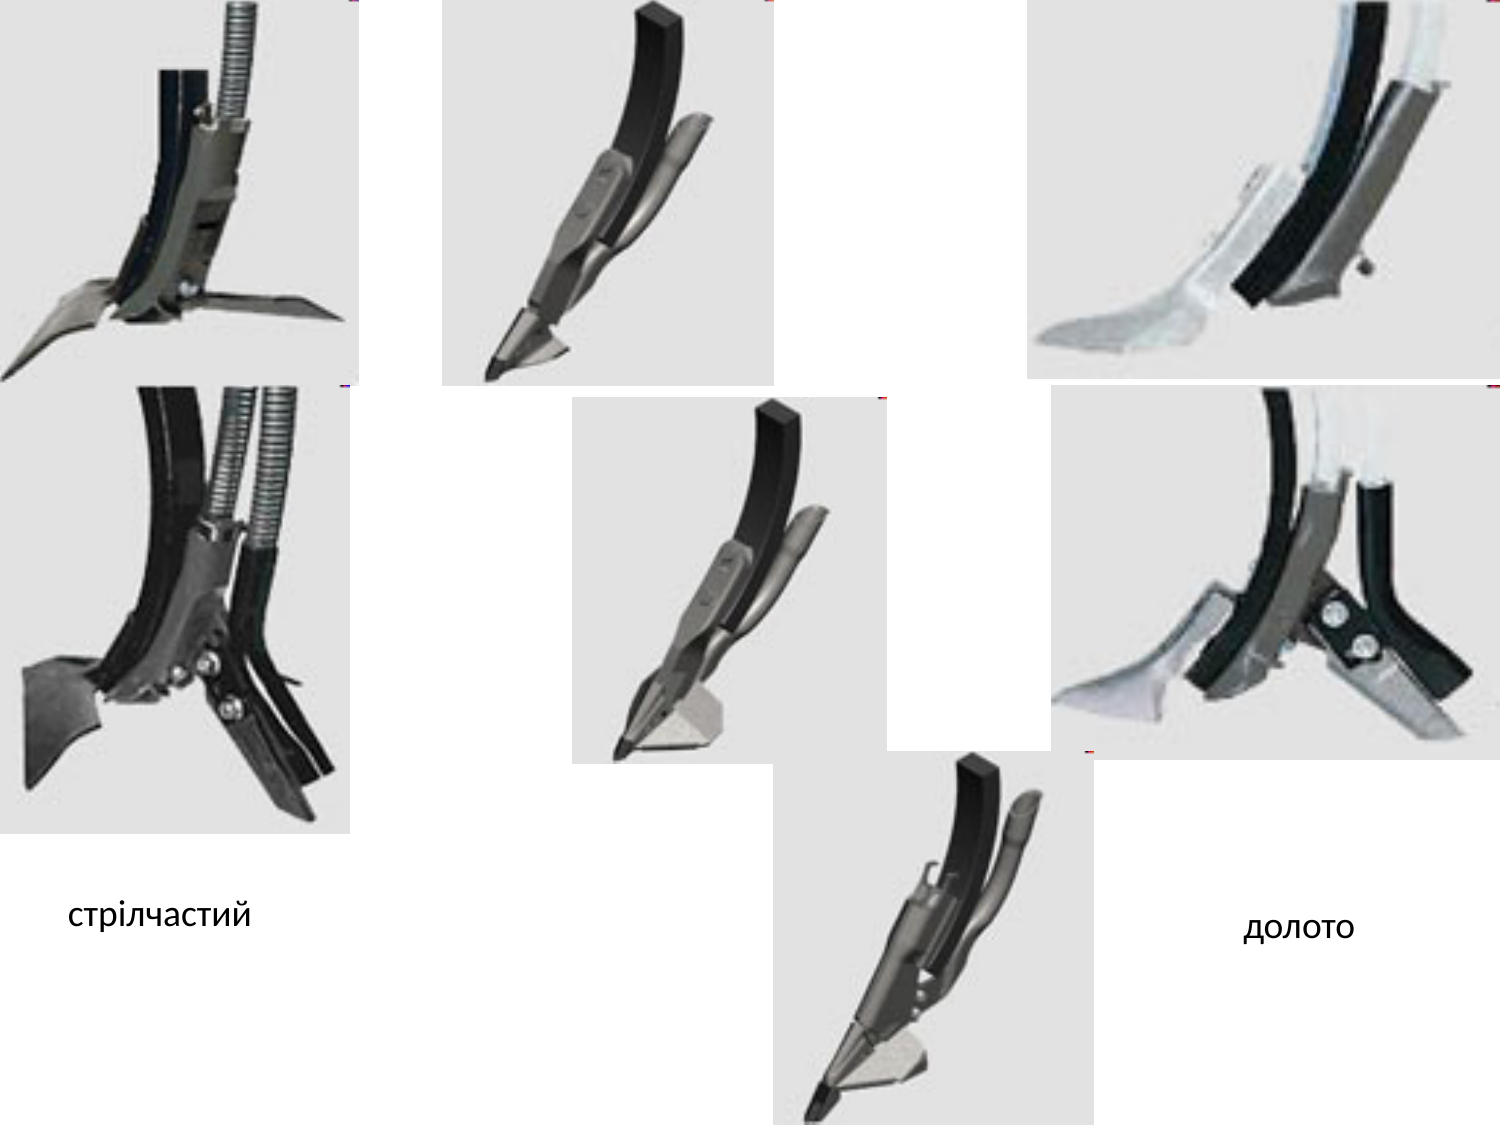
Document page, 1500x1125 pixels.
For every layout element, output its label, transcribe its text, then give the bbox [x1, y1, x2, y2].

picture [572, 385, 1500, 1125]
text_box стрілчастий [53, 881, 373, 942]
picture [1026, 0, 1500, 379]
picture [0, 0, 359, 835]
picture [442, 0, 774, 386]
text_box долото [1139, 893, 1459, 953]
